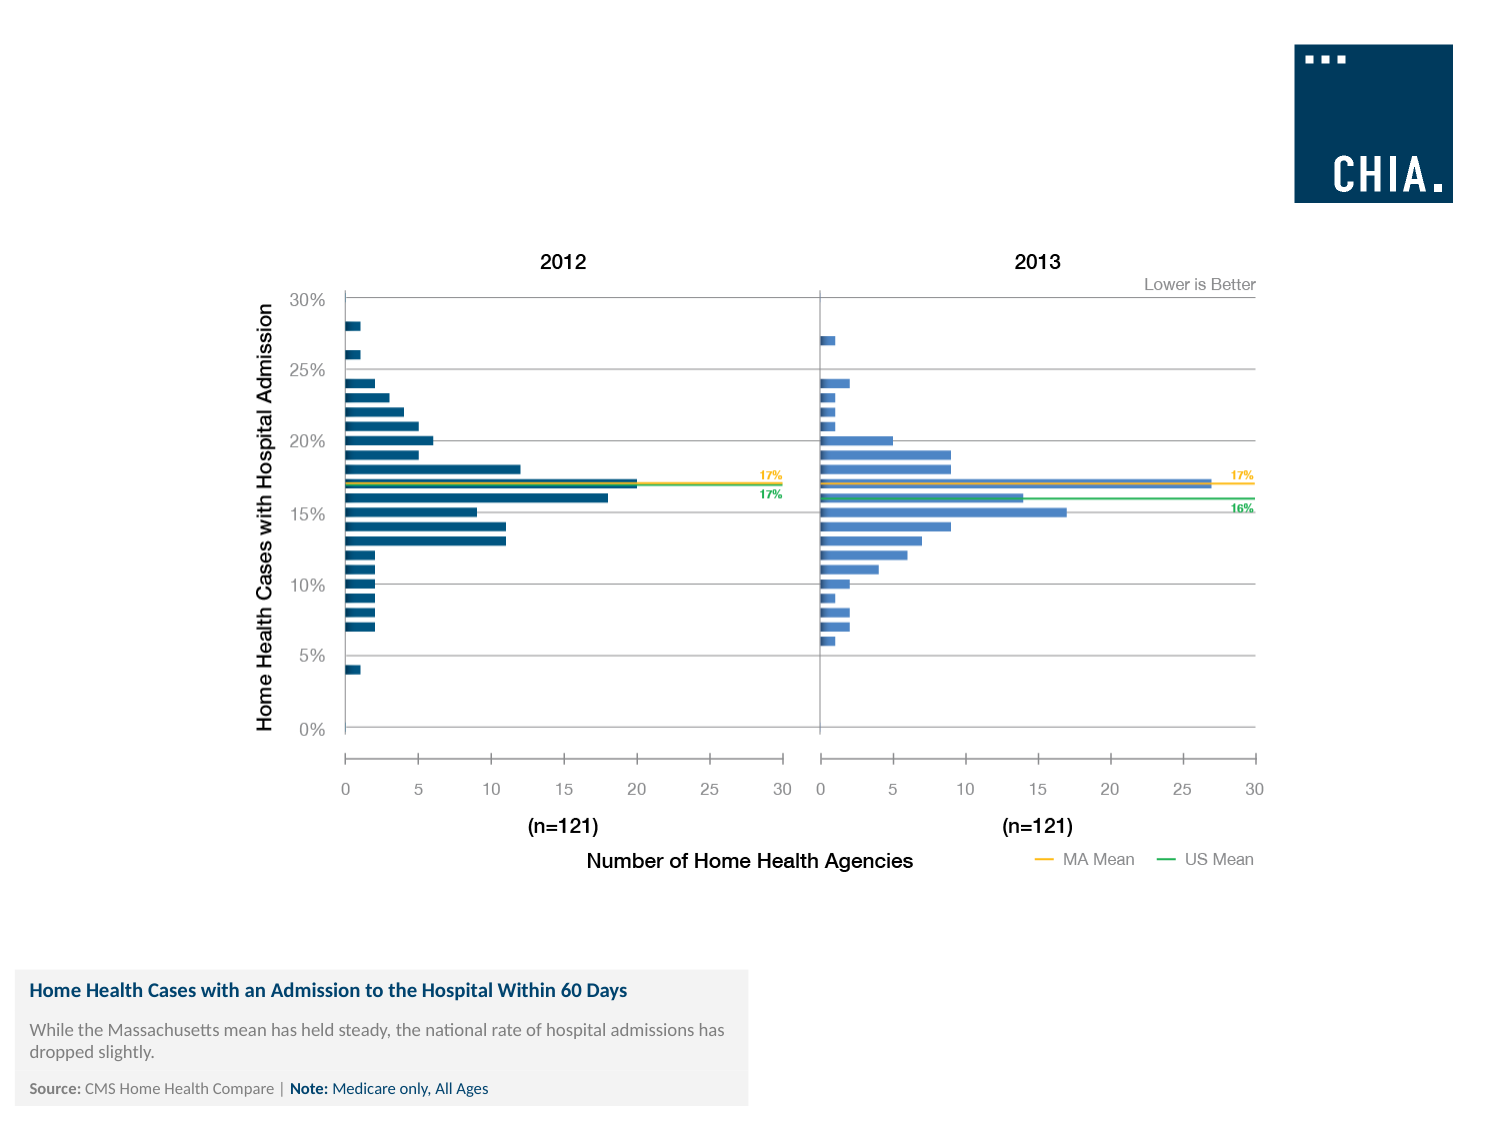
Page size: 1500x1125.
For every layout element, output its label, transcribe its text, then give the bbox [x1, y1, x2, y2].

list Home Health Cases with an Admission to the Hospital Within 60 Days [14, 969, 749, 1010]
picture [1260, 17, 1486, 243]
list While the Massachusetts mean has held steady, the national rate of hospital admissions has dropped slightly. [14, 1010, 749, 1070]
list Source: CMS Home Health Compare | Note: Medicare only, All Ages [14, 1070, 749, 1106]
picture [224, 245, 1276, 876]
